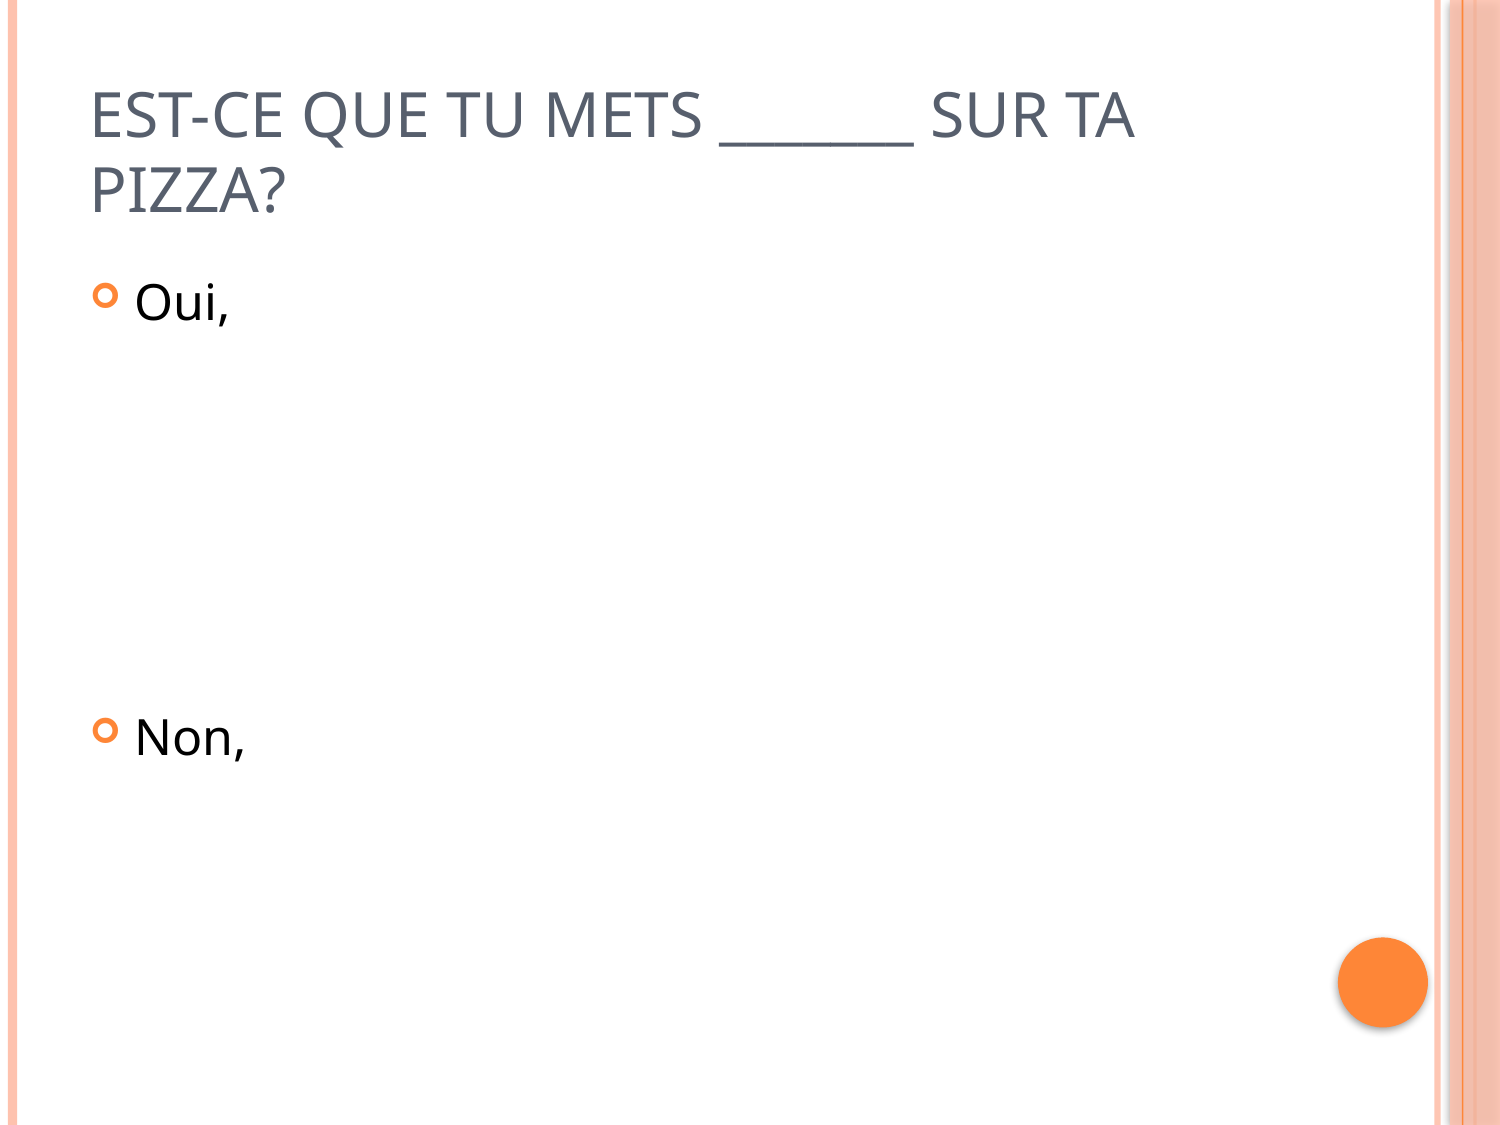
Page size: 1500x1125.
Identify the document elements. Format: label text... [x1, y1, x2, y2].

list Oui, Non, [75, 262, 1300, 1062]
title Est-ce que tu mets _______ sur ta pizza? [75, 45, 1300, 233]
